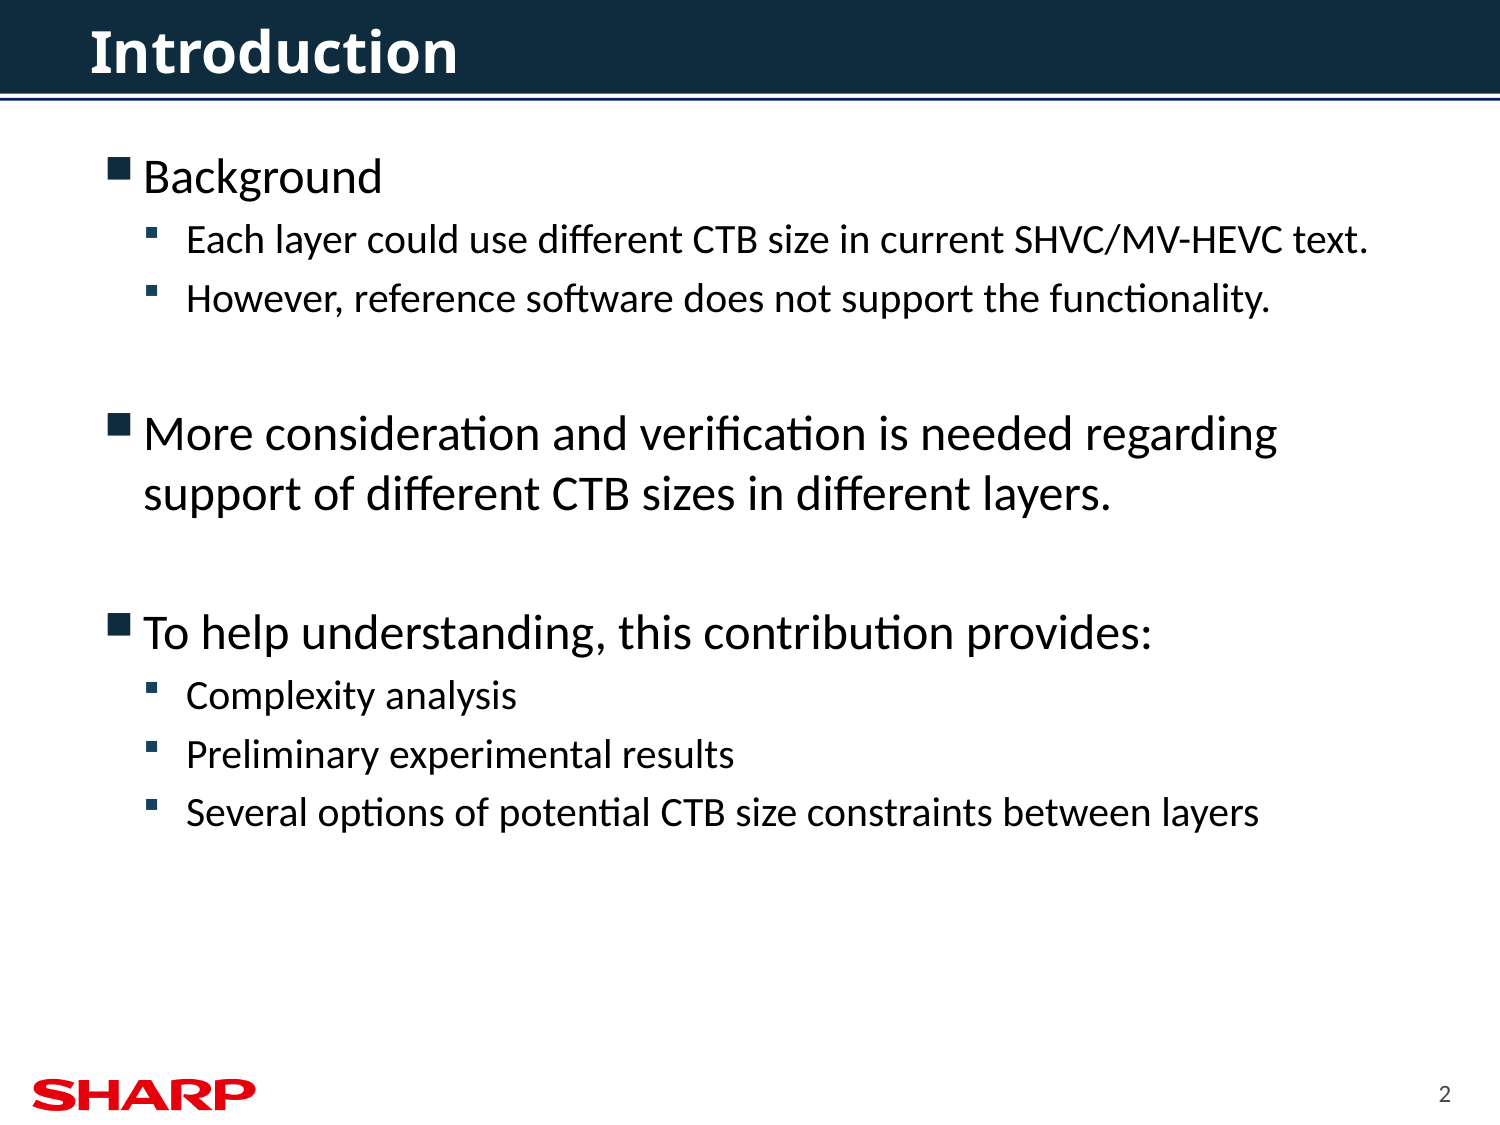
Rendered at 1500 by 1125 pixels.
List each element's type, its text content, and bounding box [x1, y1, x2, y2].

slide_number 2 [1345, 1062, 1467, 1108]
title Introduction [74, 15, 1426, 85]
list Background Each layer could use different CTB size in current SHVC/MV-HEVC text. However, reference software does not support the functionality. More consideration and verification is needed regarding support of different CTB sizes in different layers. To help understanding, this contribution provides: Complexity analysis Preliminary experimental results Several options of potential CTB size constraints between layers [74, 128, 1426, 1051]
picture [17, 1064, 271, 1125]
